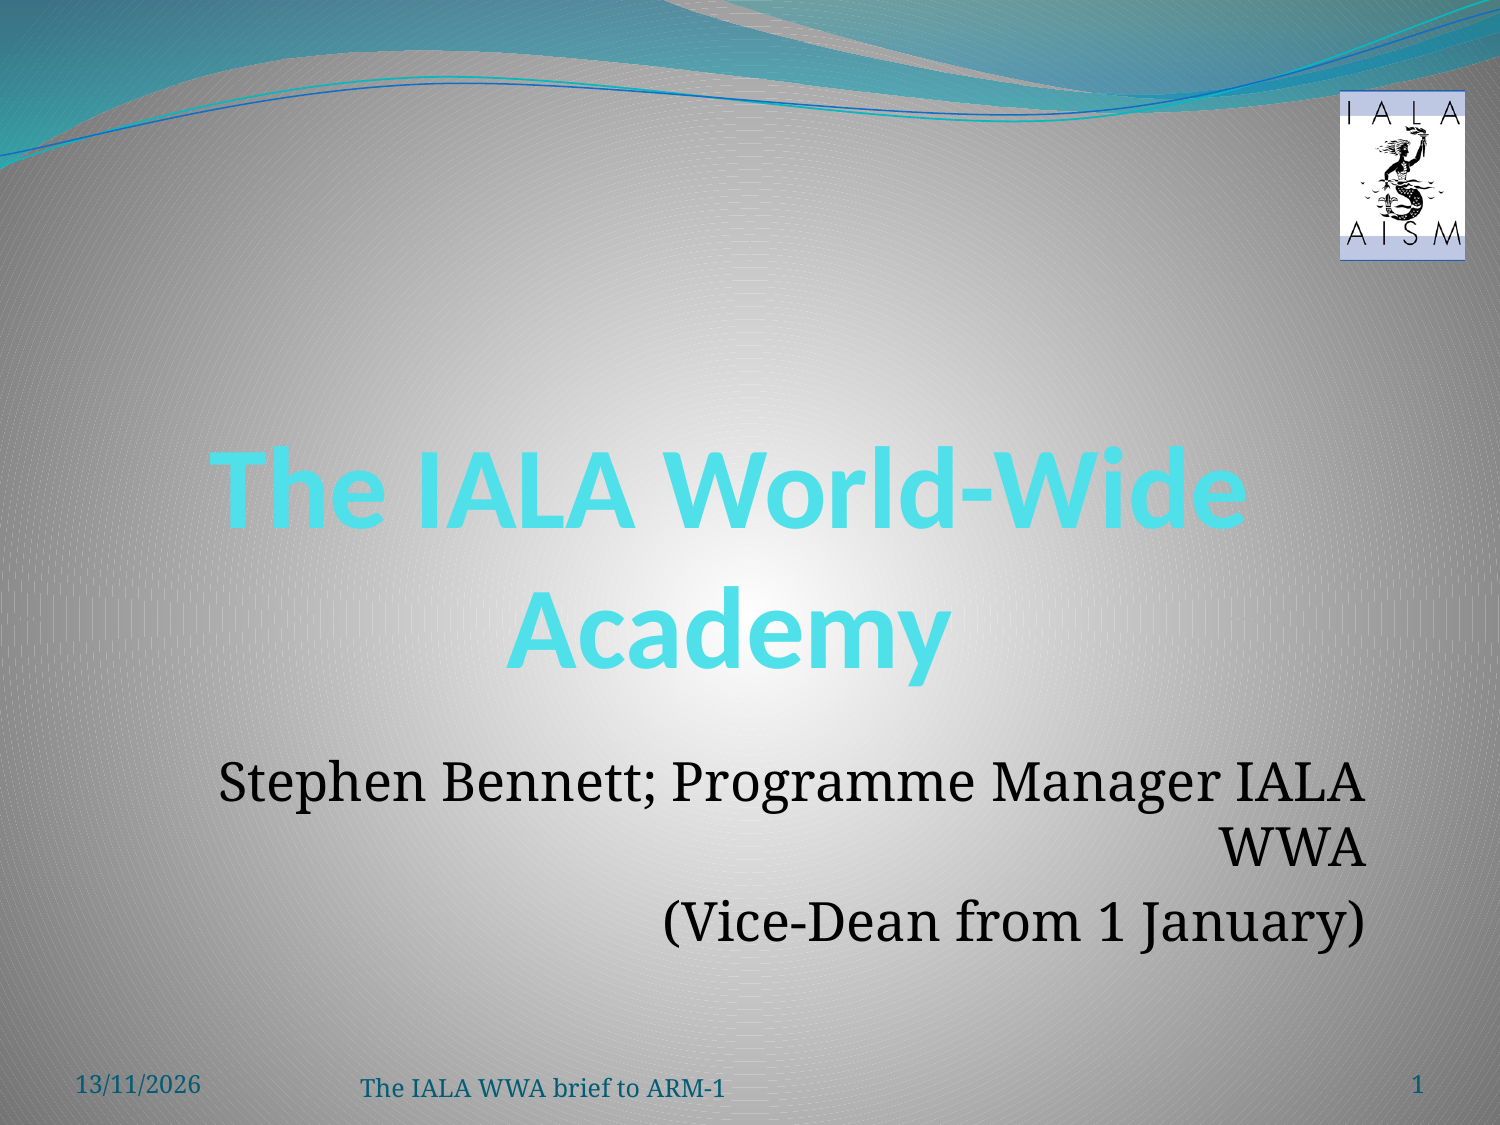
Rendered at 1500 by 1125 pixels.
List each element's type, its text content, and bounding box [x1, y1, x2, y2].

slide_number 1 [1299, 1042, 1425, 1103]
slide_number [75, 1042, 360, 1103]
subtitle Stephen Bennett; Programme Manager IALA WWA (Vice-Dean from 1 January) [88, 739, 1377, 933]
picture [1340, 90, 1465, 261]
title The IALA World-Wide Academy [87, 224, 1376, 693]
footer The IALA WWA brief to ARM-1 [360, 1042, 1282, 1103]
